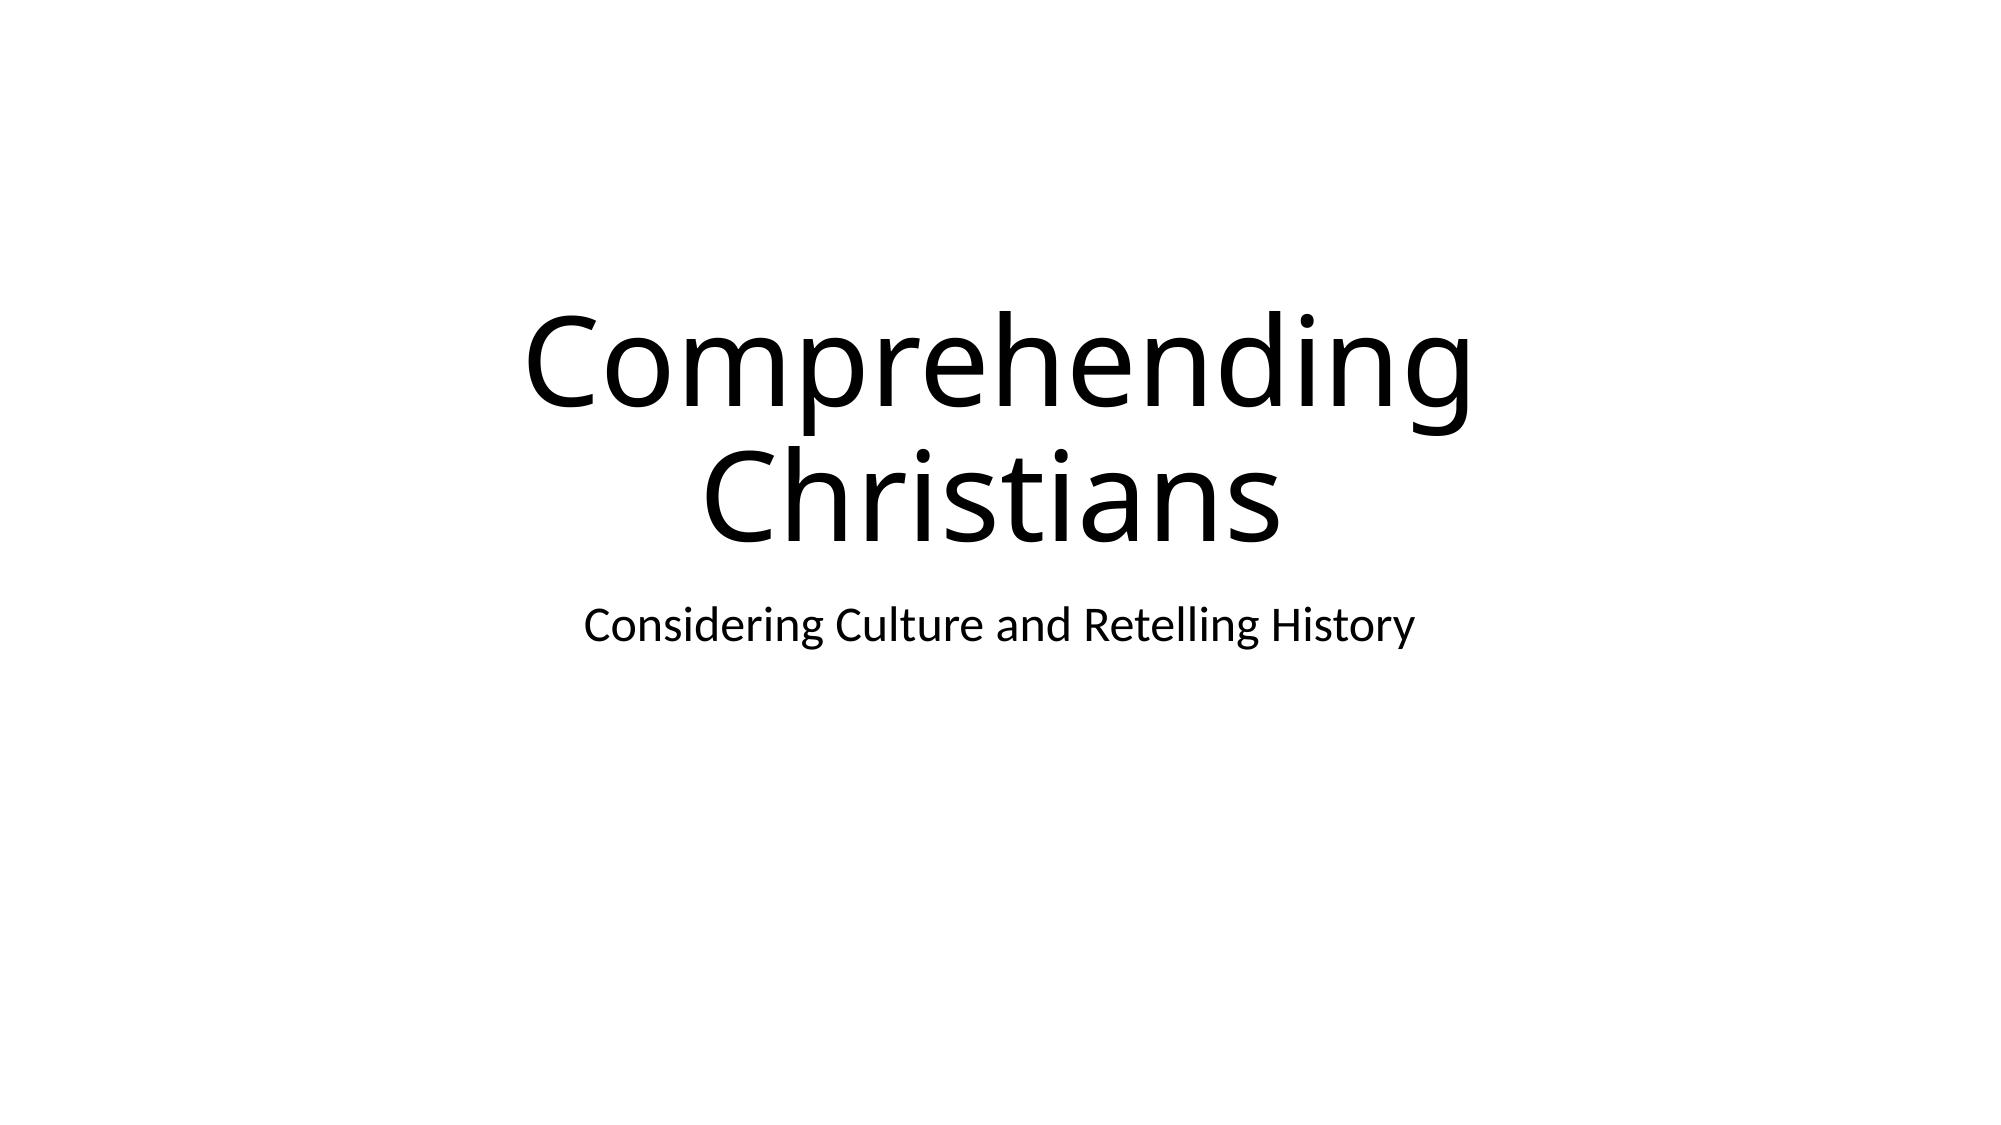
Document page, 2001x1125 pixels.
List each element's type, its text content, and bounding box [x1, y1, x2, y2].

title Comprehending Christians [249, 184, 1750, 576]
subtitle Considering Culture and Retelling History [249, 590, 1750, 863]
